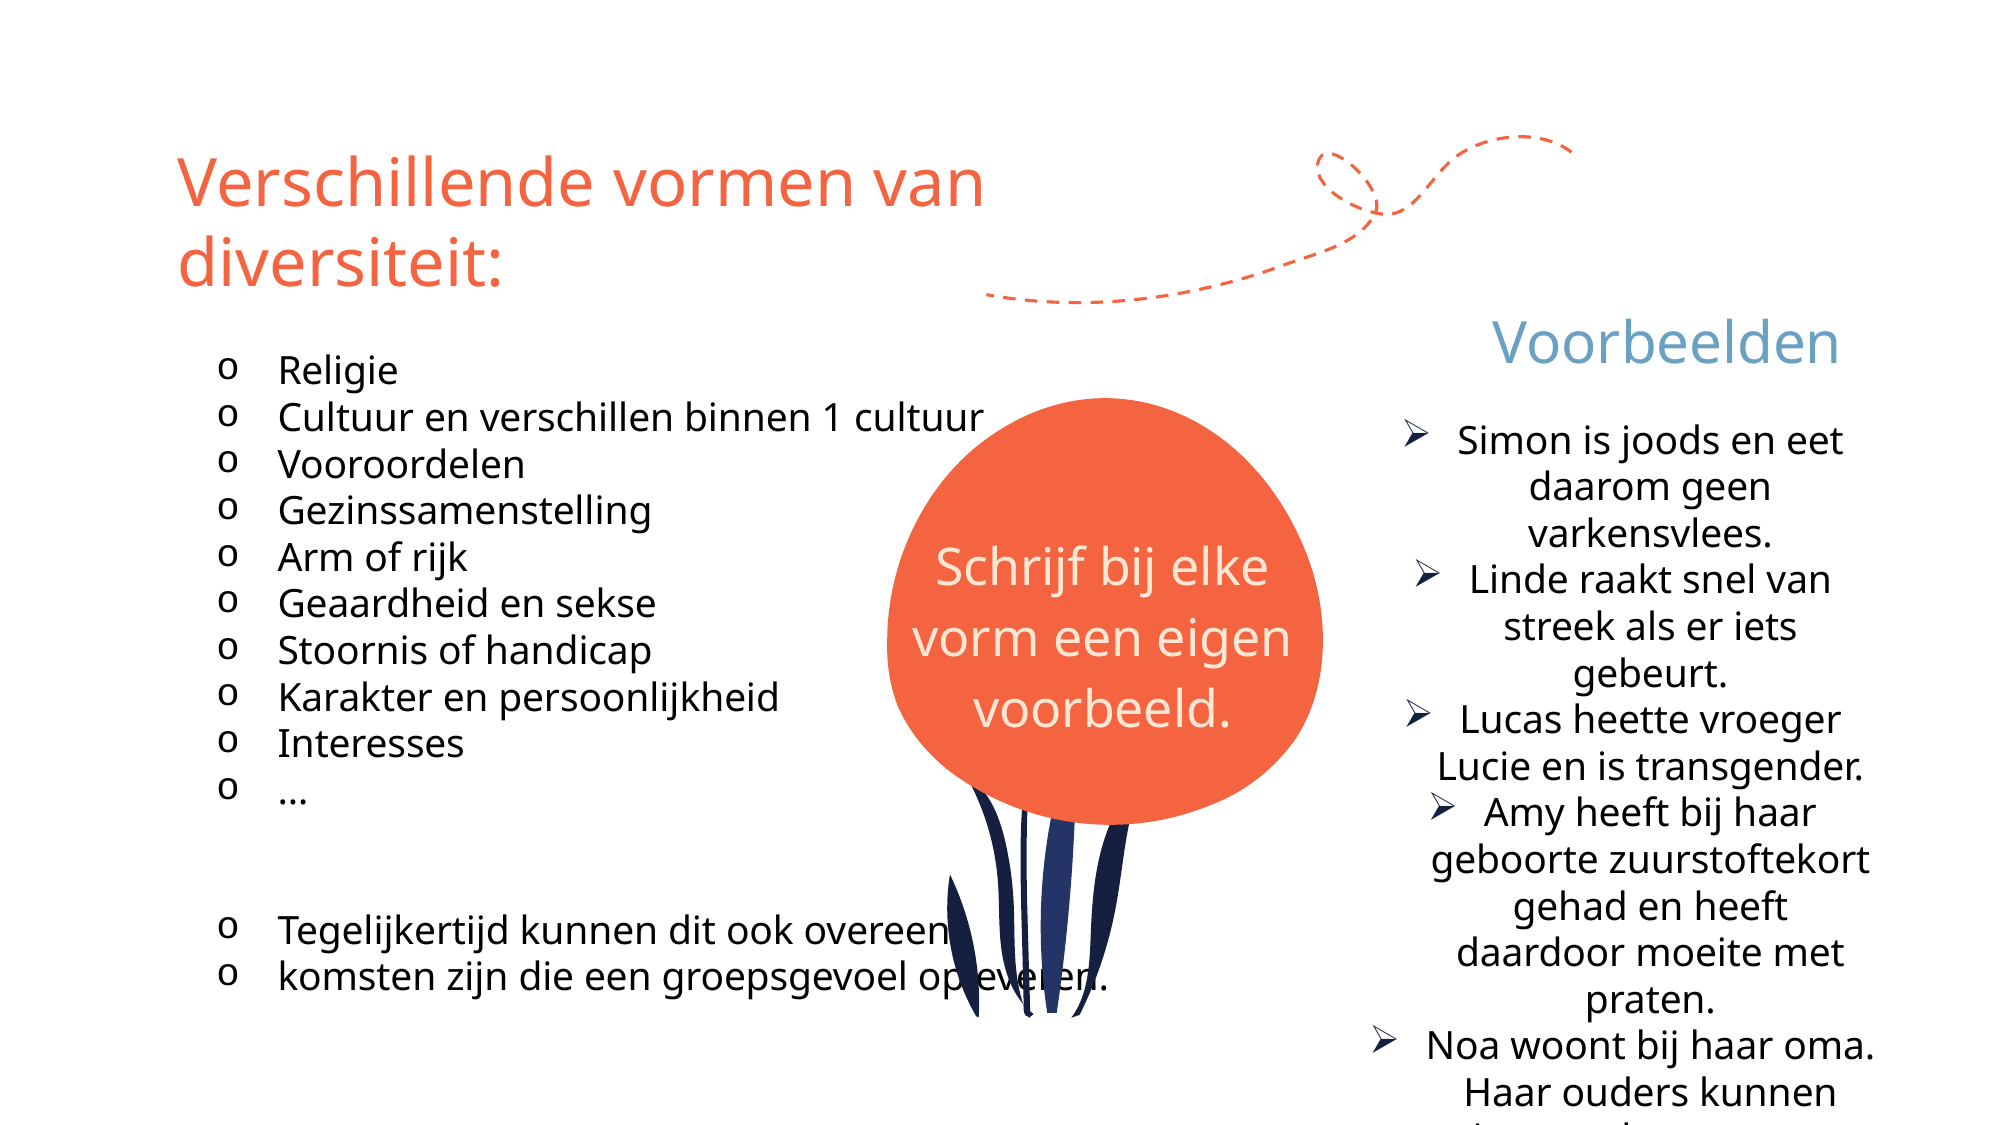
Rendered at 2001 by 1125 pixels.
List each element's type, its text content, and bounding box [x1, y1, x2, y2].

list Verschillende vormen van diversiteit: Religie Cultuur en verschillen binnen 1 cultuur Vooroordelen Gezinssamenstelling Arm of rijk Geaardheid en sekse Stoornis of handicap Karakter en persoonlijkheid Interesses … Tegelijkertijd kunnen dit ook overeen- komsten zijn die een groepsgevoel opleveren. [157, 119, 1232, 1001]
text_box [986, 136, 1572, 303]
subtitle Simon is joods en eet daarom geen varkensvlees. Linde raakt snel van streek als er iets gebeurt. Lucas heette vroeger Lucie en is transgender. Amy heeft bij haar geboorte zuurstoftekort gehad en heeft daardoor moeite met praten. Noa woont bij haar oma. Haar ouders kunnen niet voor haar zorgen. [1347, 395, 1897, 1044]
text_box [941, 834, 1146, 1019]
title Voorbeelden [1286, 290, 1857, 417]
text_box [886, 397, 1331, 826]
